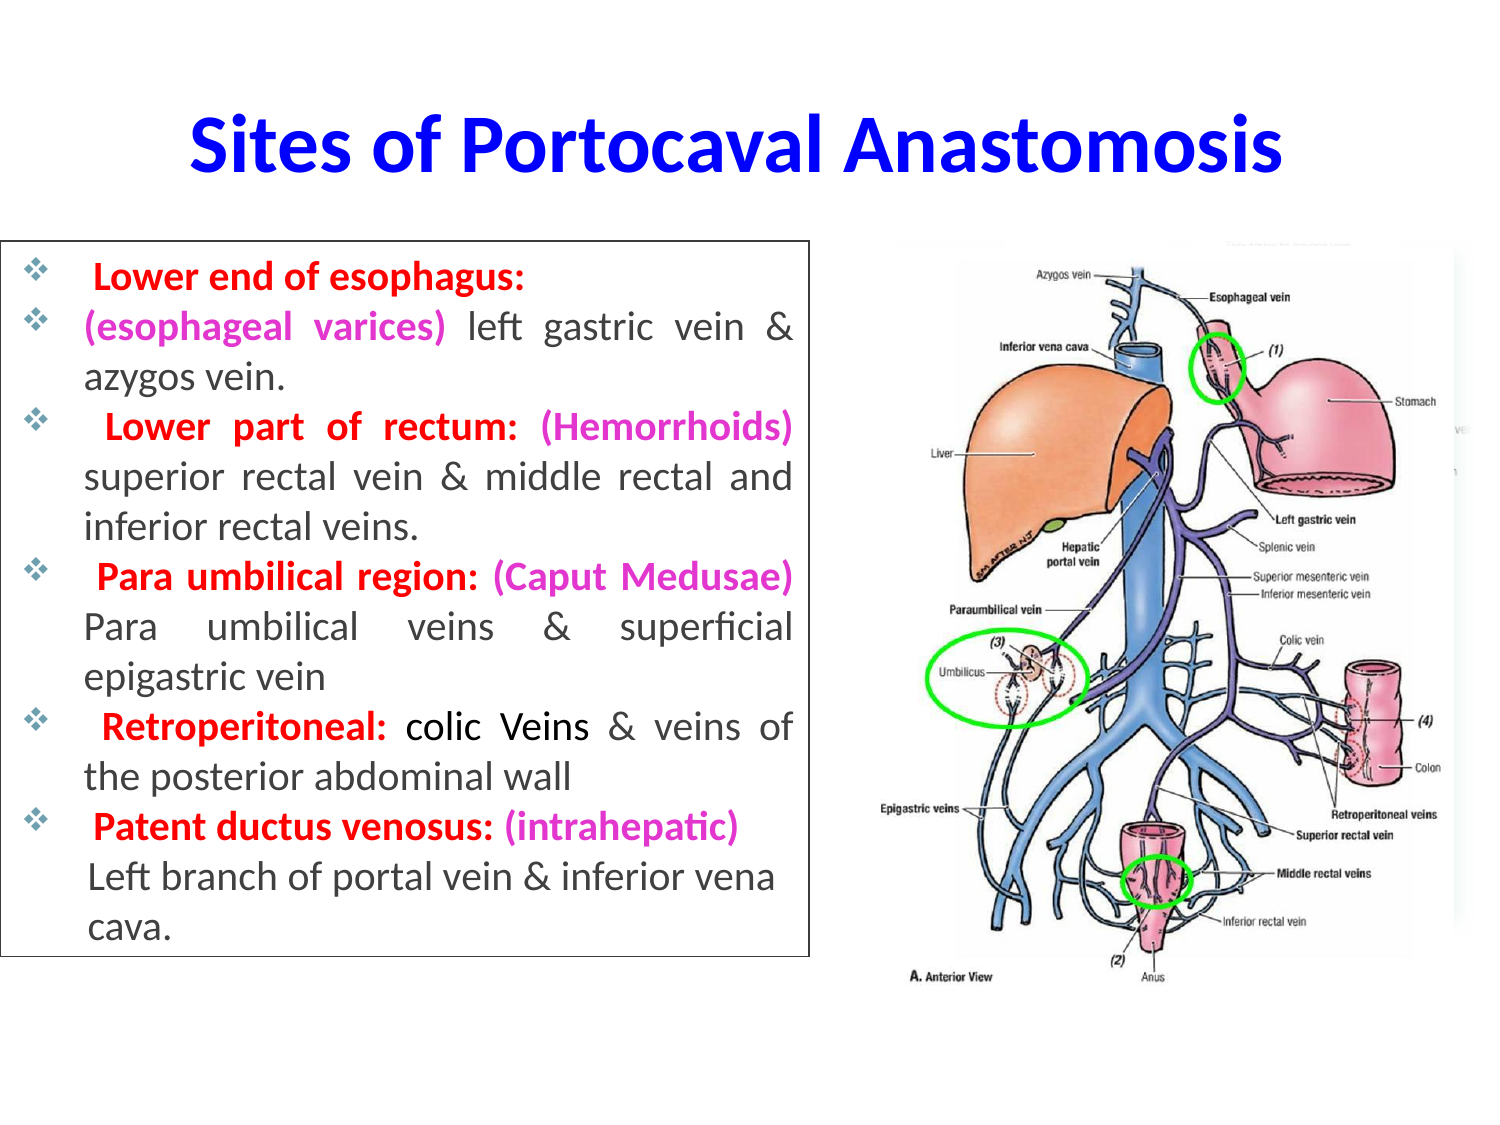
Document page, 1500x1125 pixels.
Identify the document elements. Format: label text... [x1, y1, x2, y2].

picture [866, 245, 1454, 997]
title Sites of Portocaval Anastomosis [74, 37, 1401, 241]
picture [887, 237, 1475, 938]
list Lower end of esophagus: (esophageal varices) left gastric vein & azygos vein. Lower part of rectum: (Hemorrhoids) superior rectal vein & middle rectal and inferior rectal veins. Para umbilical region: (Caput Medusae) Para umbilical veins & superficial epigastric vein Retroperitoneal: colic Veins & veins of the posterior abdominal wall Patent ductus venosus: (intrahepatic) Left branch of portal vein & inferior vena cava. [0, 240, 810, 957]
